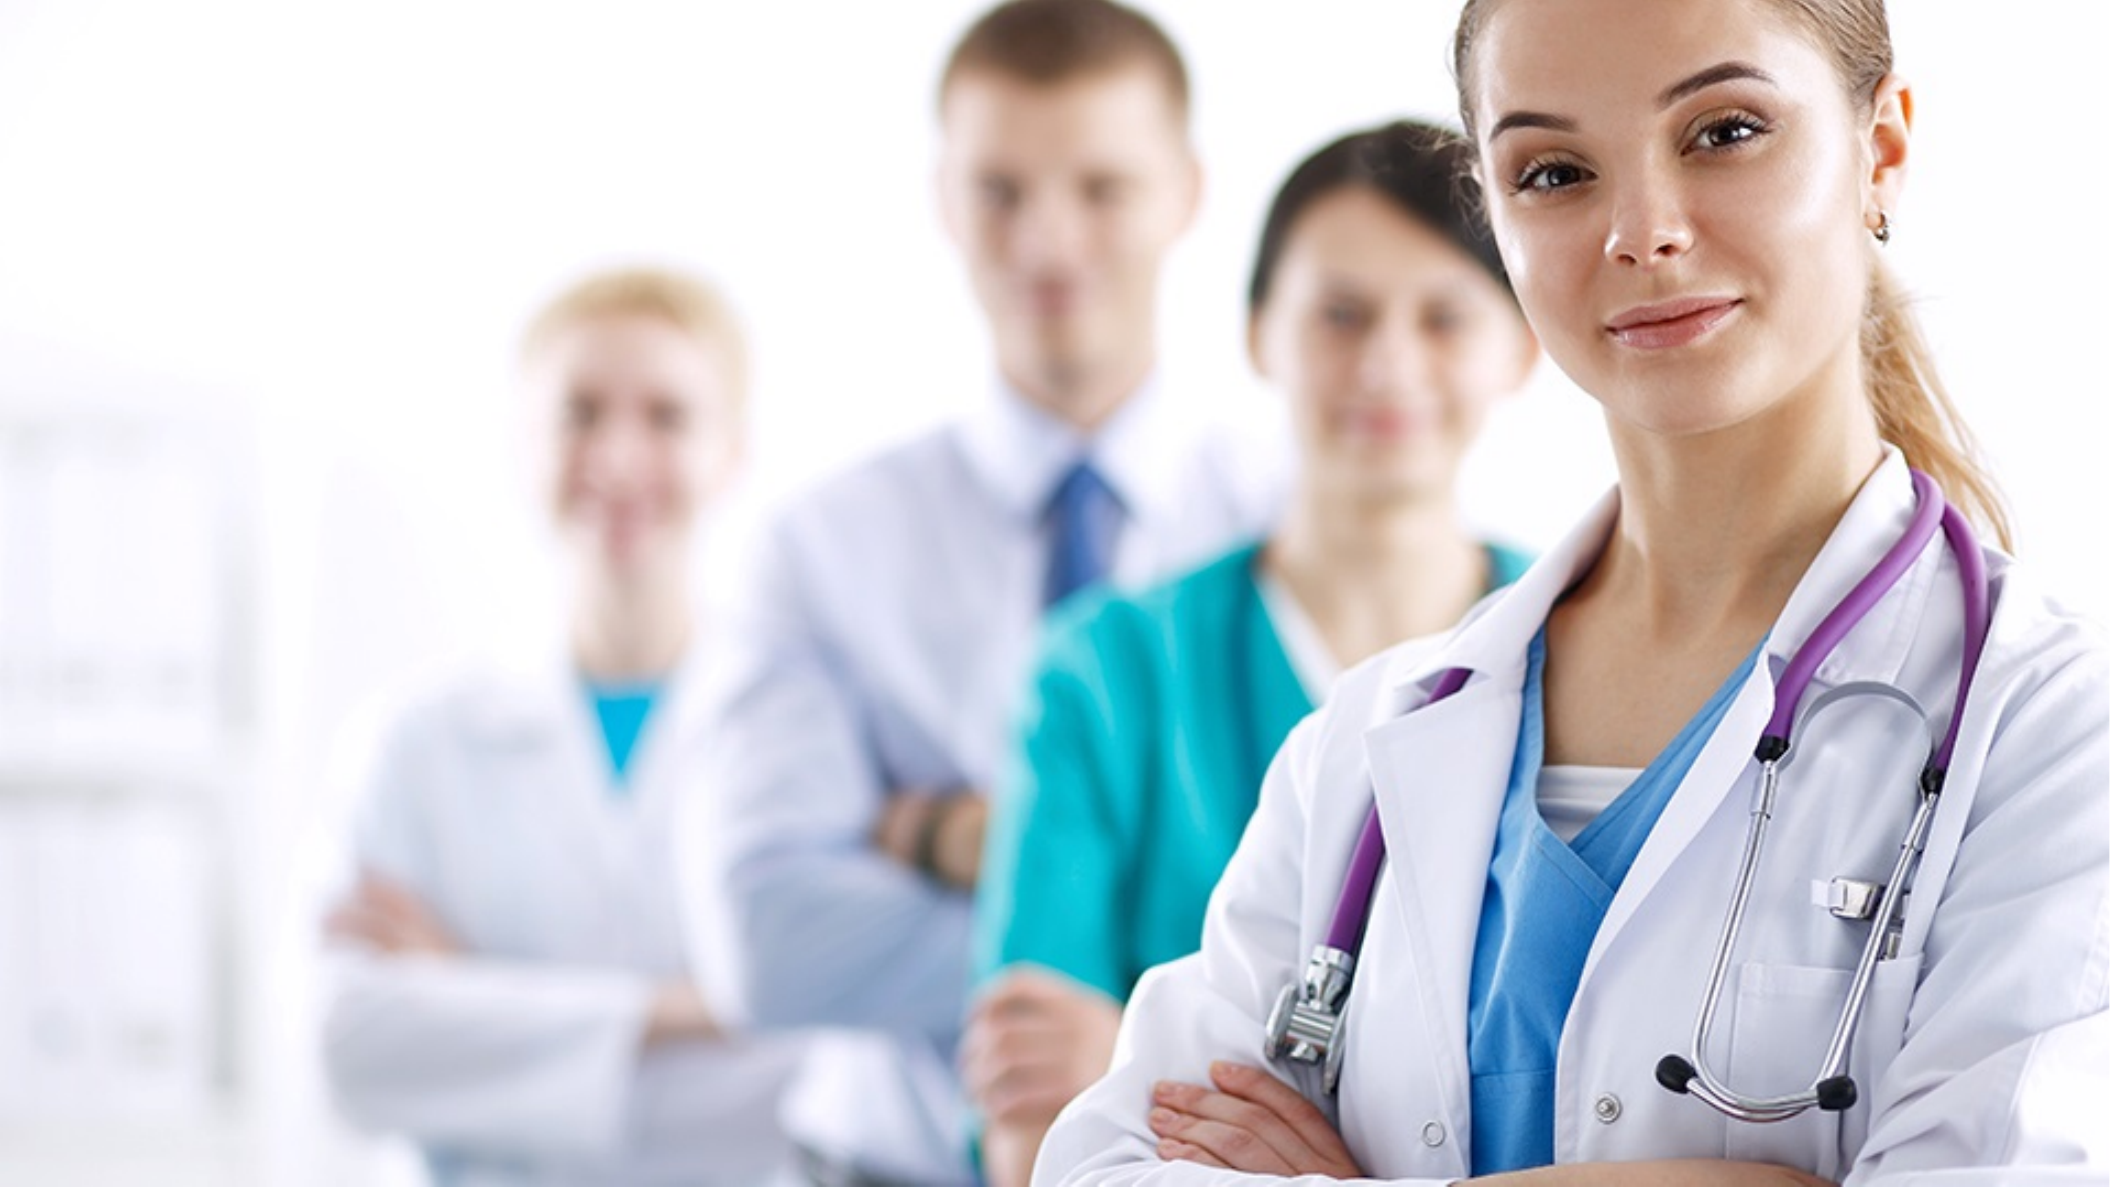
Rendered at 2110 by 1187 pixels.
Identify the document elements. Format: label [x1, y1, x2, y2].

text_box [0, 0, 2110, 1187]
